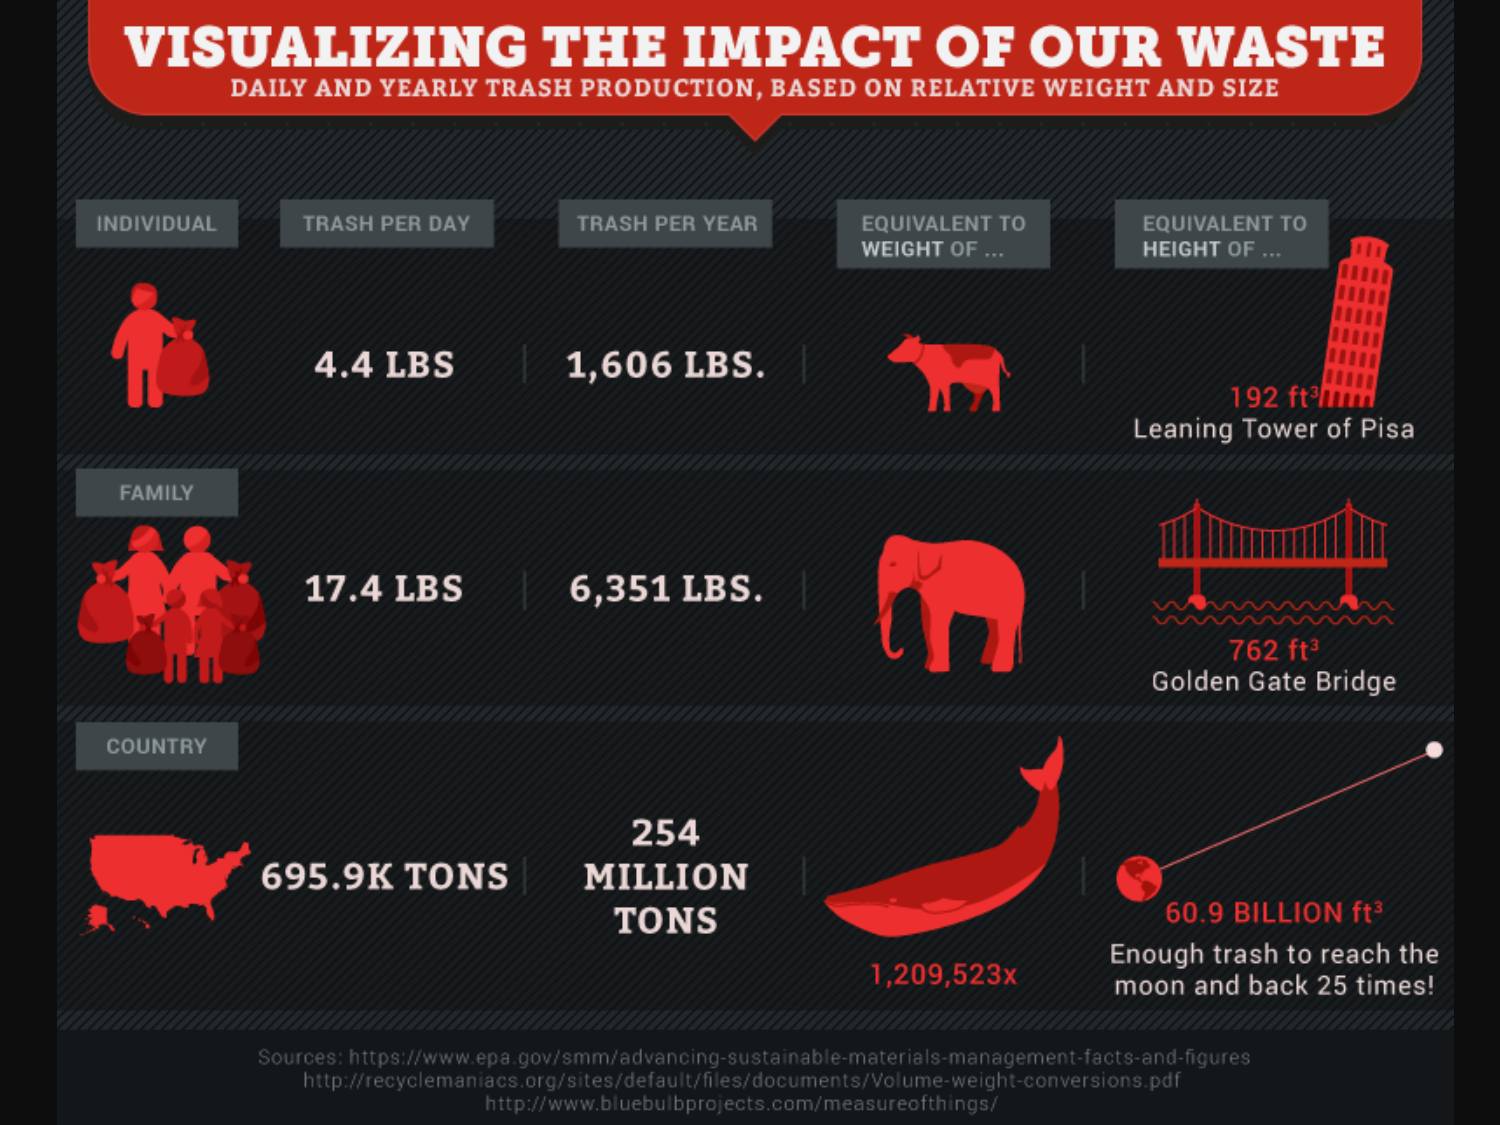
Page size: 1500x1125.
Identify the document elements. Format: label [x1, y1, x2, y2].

list [56, 0, 1454, 1125]
